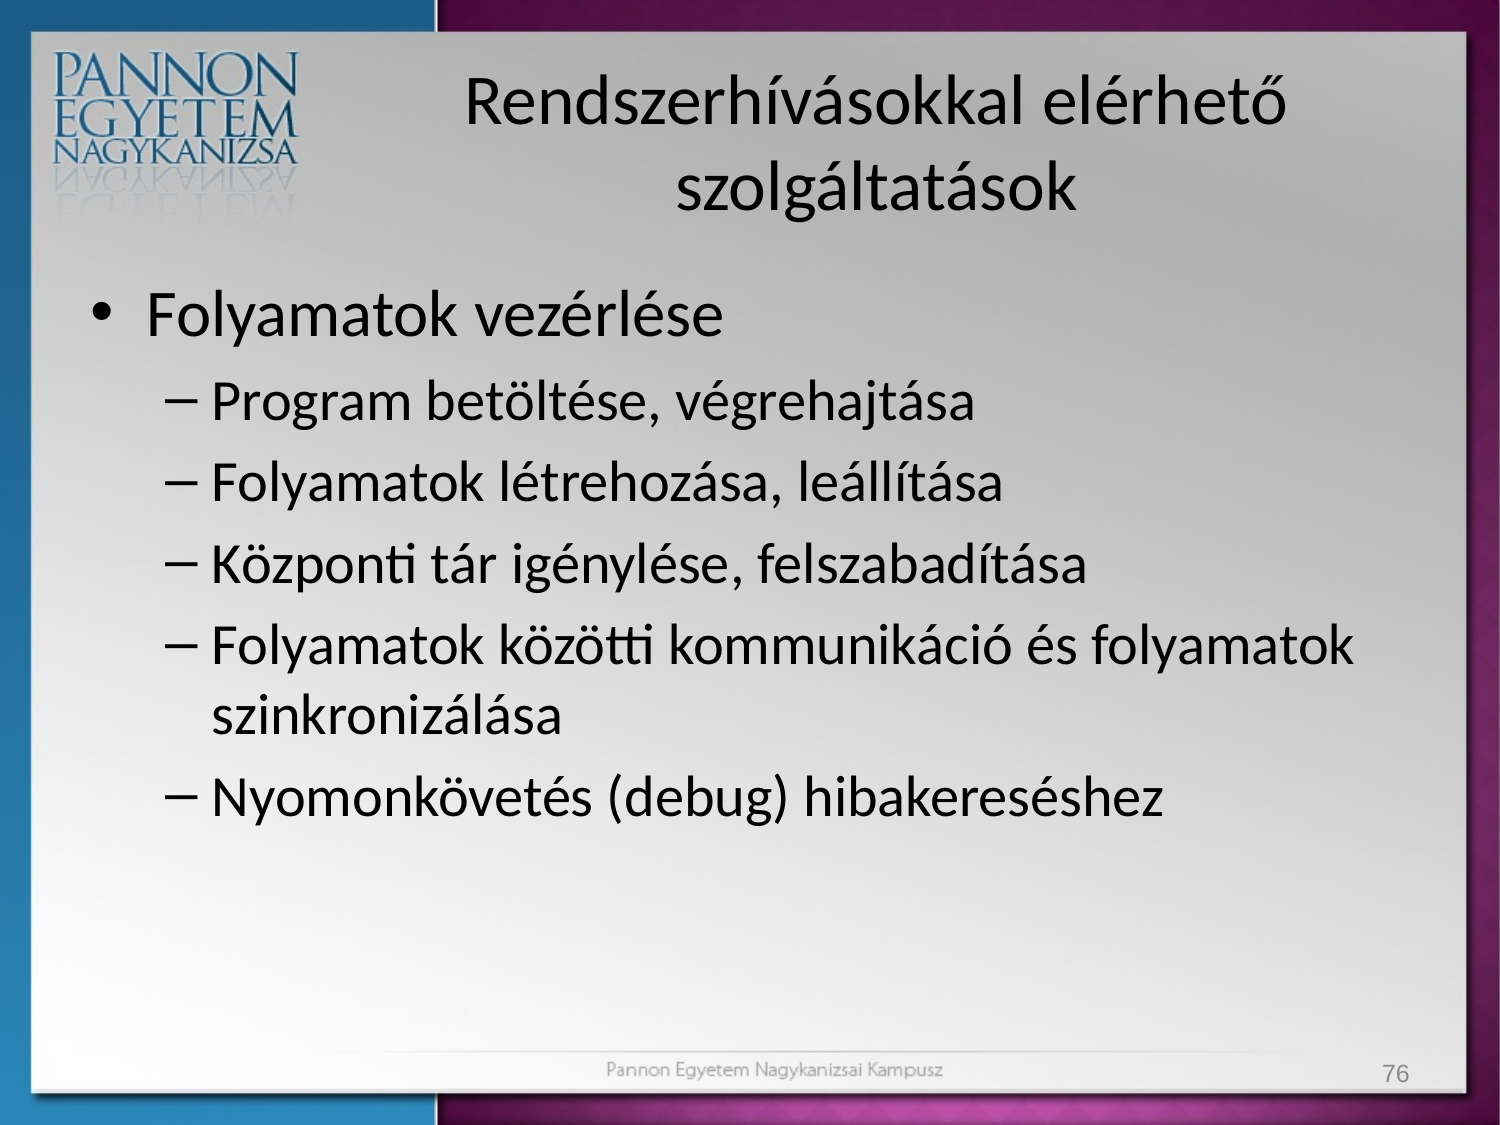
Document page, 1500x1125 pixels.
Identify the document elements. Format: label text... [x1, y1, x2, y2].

slide_number 76 [1074, 1042, 1425, 1103]
list Folyamatok vezérlése Program betöltése, végrehajtása Folyamatok létrehozása, leállítása Központi tár igénylése, felszabadítása Folyamatok közötti kommunikáció és folyamatok szinkronizálása Nyomonkövetés (debug) hibakereséshez [75, 262, 1425, 1038]
picture [0, 0, 1500, 1125]
title Rendszerhívásokkal elérhető szolgáltatások [328, 45, 1425, 233]
